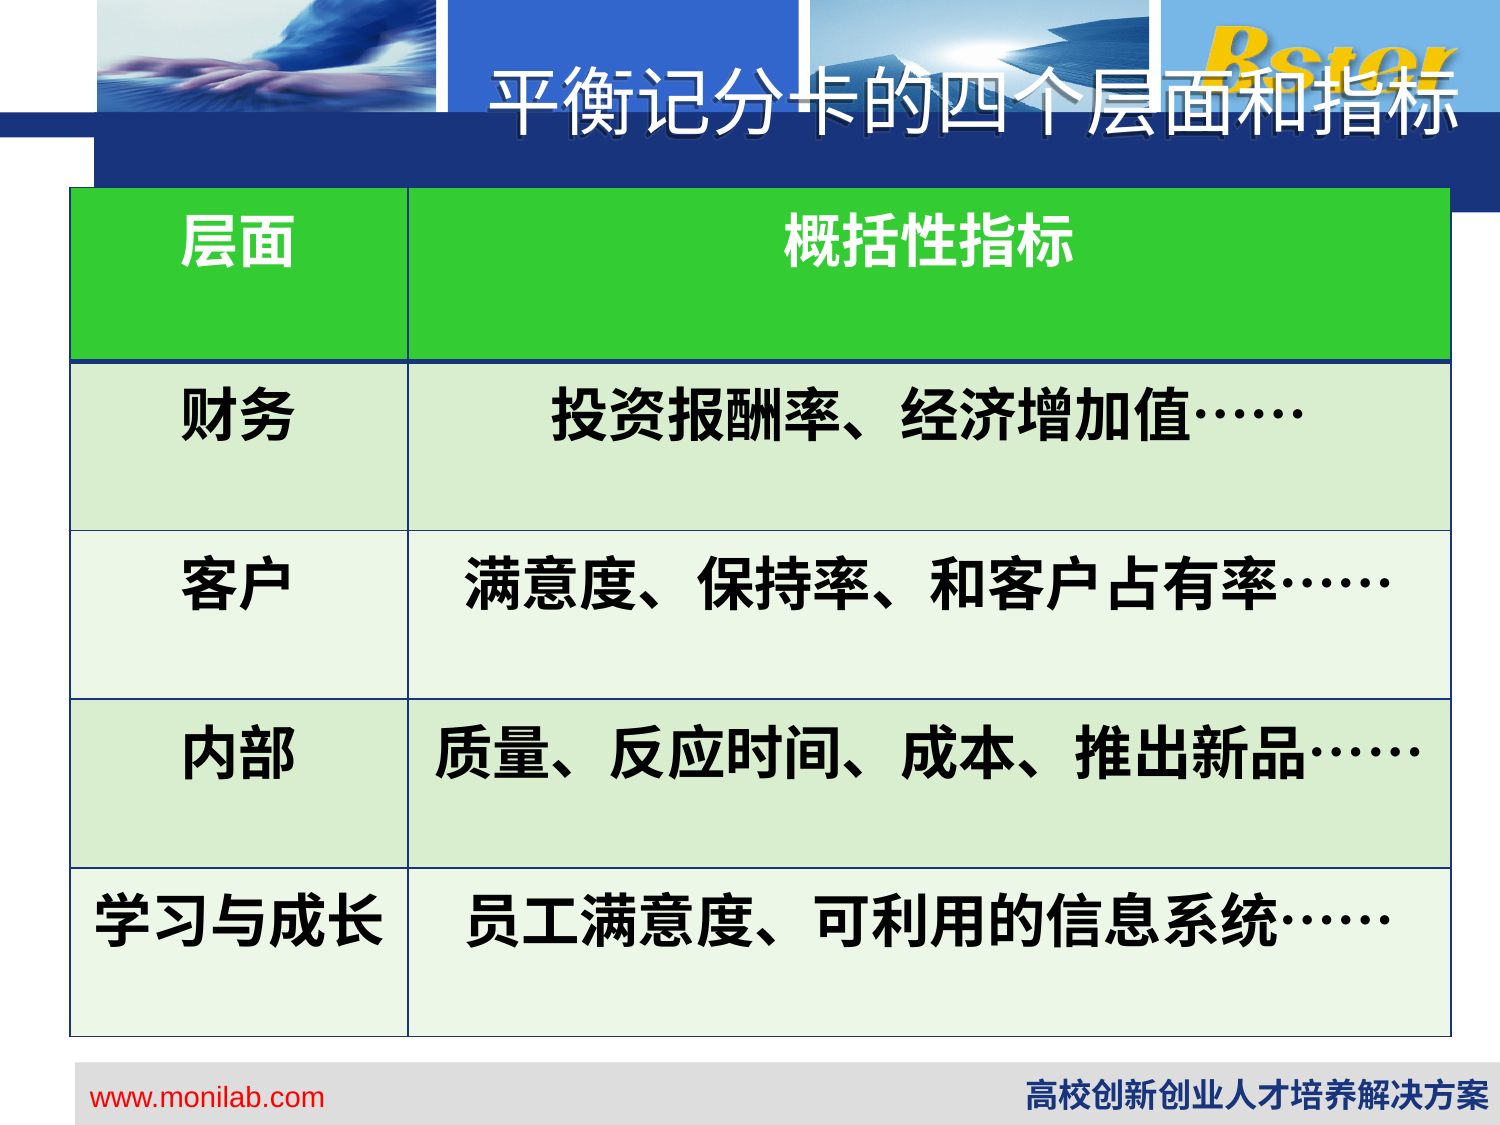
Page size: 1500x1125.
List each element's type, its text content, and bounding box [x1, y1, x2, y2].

table_cell 满意度、保持率、和客户占有率…… [409, 531, 1450, 698]
table_cell 学习与成长 [71, 869, 407, 1036]
table_cell 客户 [71, 531, 407, 698]
picture [810, 0, 1150, 50]
text_box 平衡记分卡的四个层面和指标 [351, 50, 1477, 150]
picture [1199, 26, 1458, 50]
table_cell 质量、反应时间、成本、推出新品…… [409, 700, 1450, 867]
table_header 概括性指标 [409, 188, 1450, 359]
table_cell 内部 [71, 700, 407, 867]
table_cell 投资报酬率、经济增加值…… [409, 364, 1450, 530]
table_header 层面 [71, 188, 407, 359]
picture [97, 0, 437, 112]
table_cell 财务 [71, 364, 407, 530]
table_cell 员工满意度、可利用的信息系统…… [409, 869, 1450, 1036]
